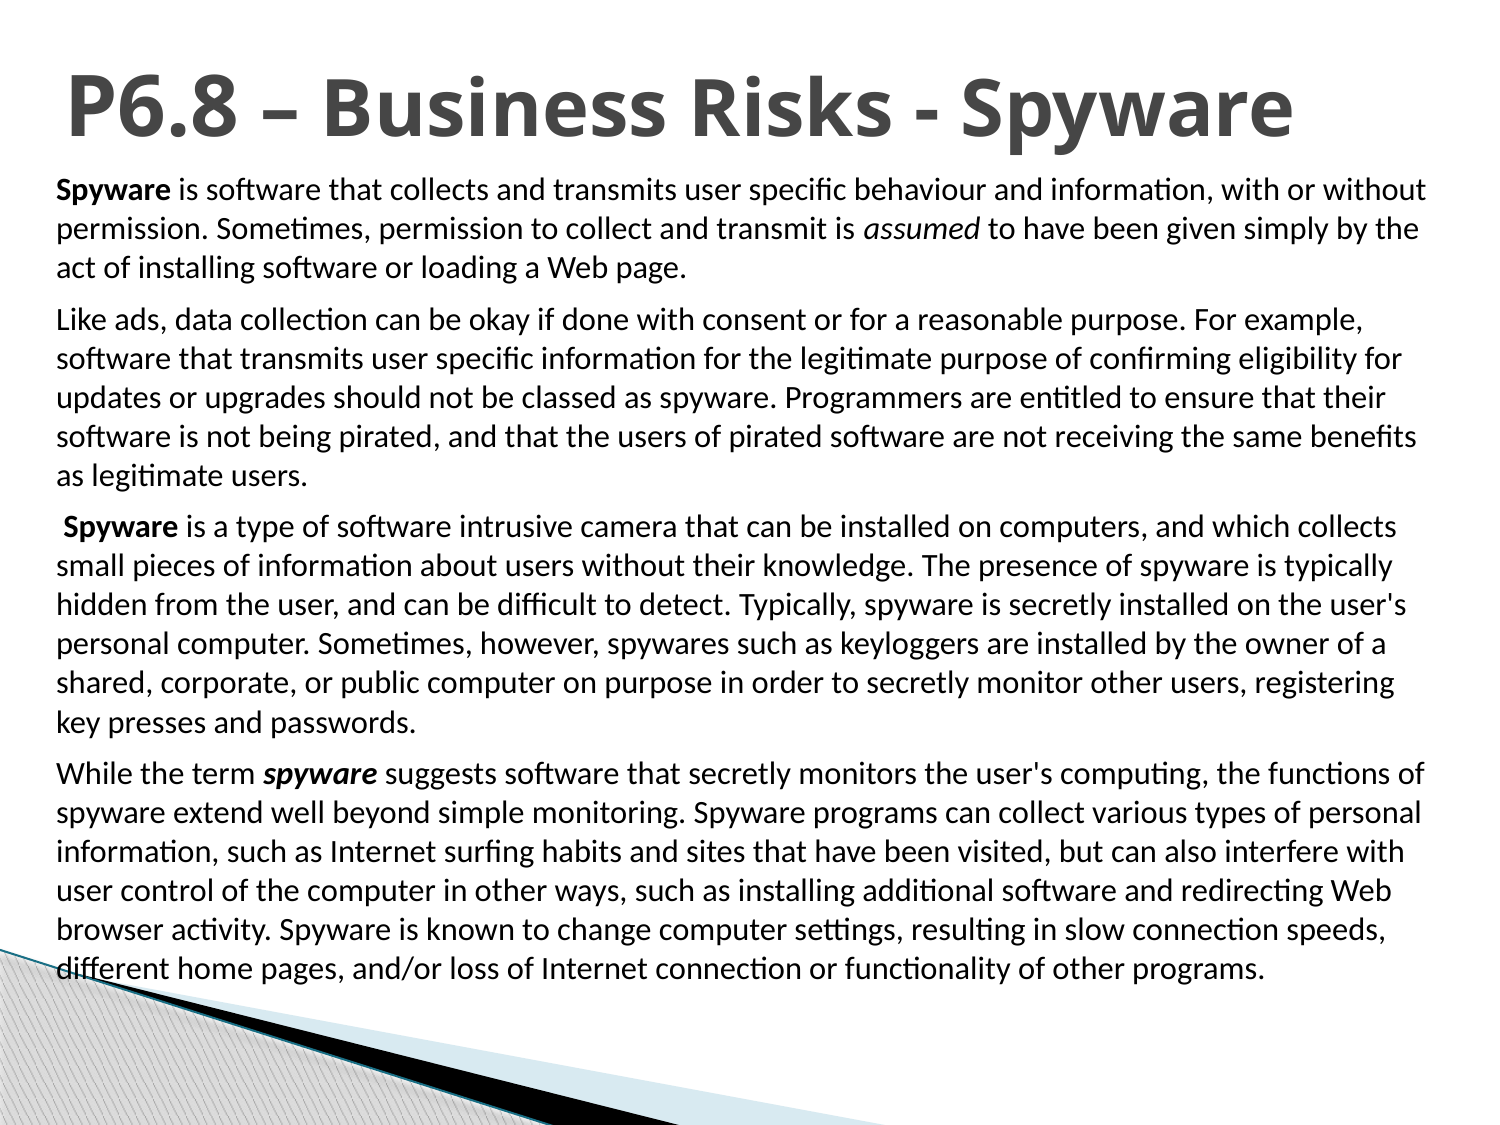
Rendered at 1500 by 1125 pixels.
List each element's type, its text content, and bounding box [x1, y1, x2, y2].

list Spyware is software that collects and transmits user specific behaviour and information, with or without permission. Sometimes, permission to collect and transmit is assumed to have been given simply by the act of installing software or loading a Web page. Like ads, data collection can be okay if done with consent or for a reasonable purpose. For example, software that transmits user specific information for the legitimate purpose of confirming eligibility for updates or upgrades should not be classed as spyware. Programmers are entitled to ensure that their software is not being pirated, and that the users of pirated software are not receiving the same benefits as legitimate users. Spyware is a type of software intrusive camera that can be installed on computers, and which collects small pieces of information about users without their knowledge. The presence of spyware is typically hidden from the user, and can be difficult to detect. Typically, spyware is secretly installed on the user's personal computer. Sometimes, however, spywares such as keyloggers are installed by the owner of a shared, corporate, or public computer on purpose in order to secretly monitor other users, registering key presses and passwords. While the term spyware suggests software that secretly monitors the user's computing, the functions of spyware extend well beyond simple monitoring. Spyware programs can collect various types of personal information, such as Internet surfing habits and sites that have been visited, but can also interfere with user control of the computer in other ways, such as installing additional software and redirecting Web browser activity. Spyware is known to change computer settings, resulting in slow connection speeds, different home pages, and/or loss of Internet connection or functionality of other programs. [41, 160, 1459, 1047]
title P6.8 – Business Risks - Spyware [49, 32, 1400, 173]
